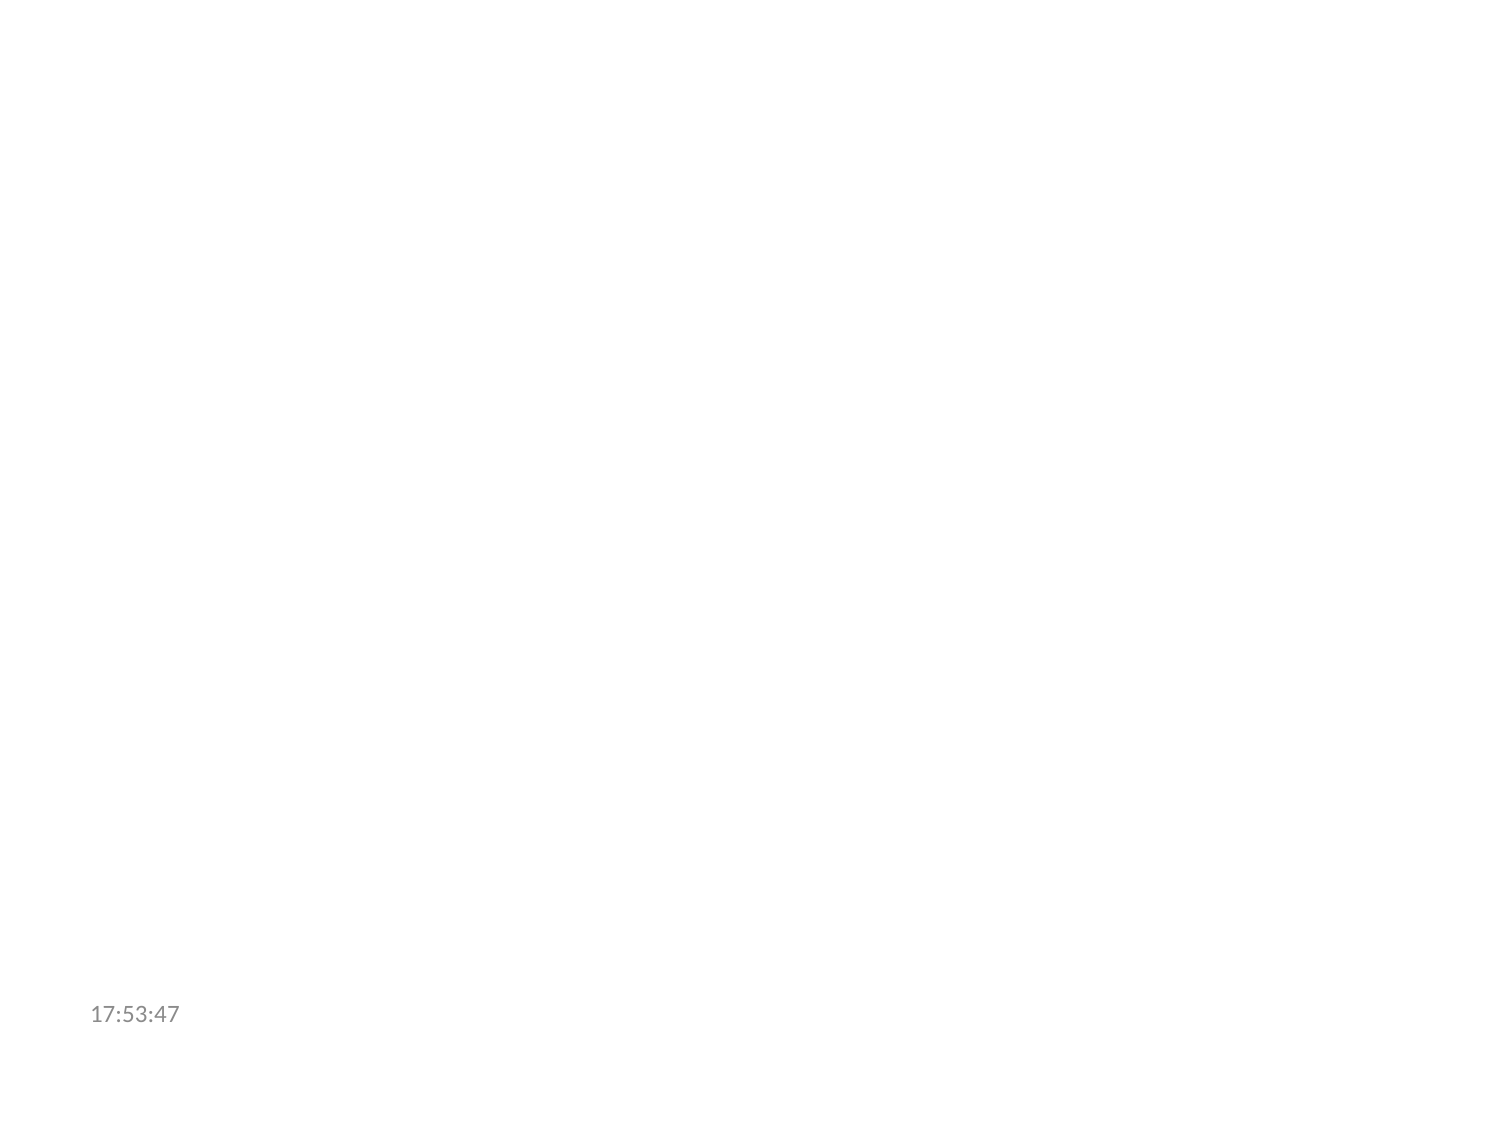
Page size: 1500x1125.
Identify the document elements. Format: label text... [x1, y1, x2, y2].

text_box 15:35:09 [75, 982, 425, 1043]
